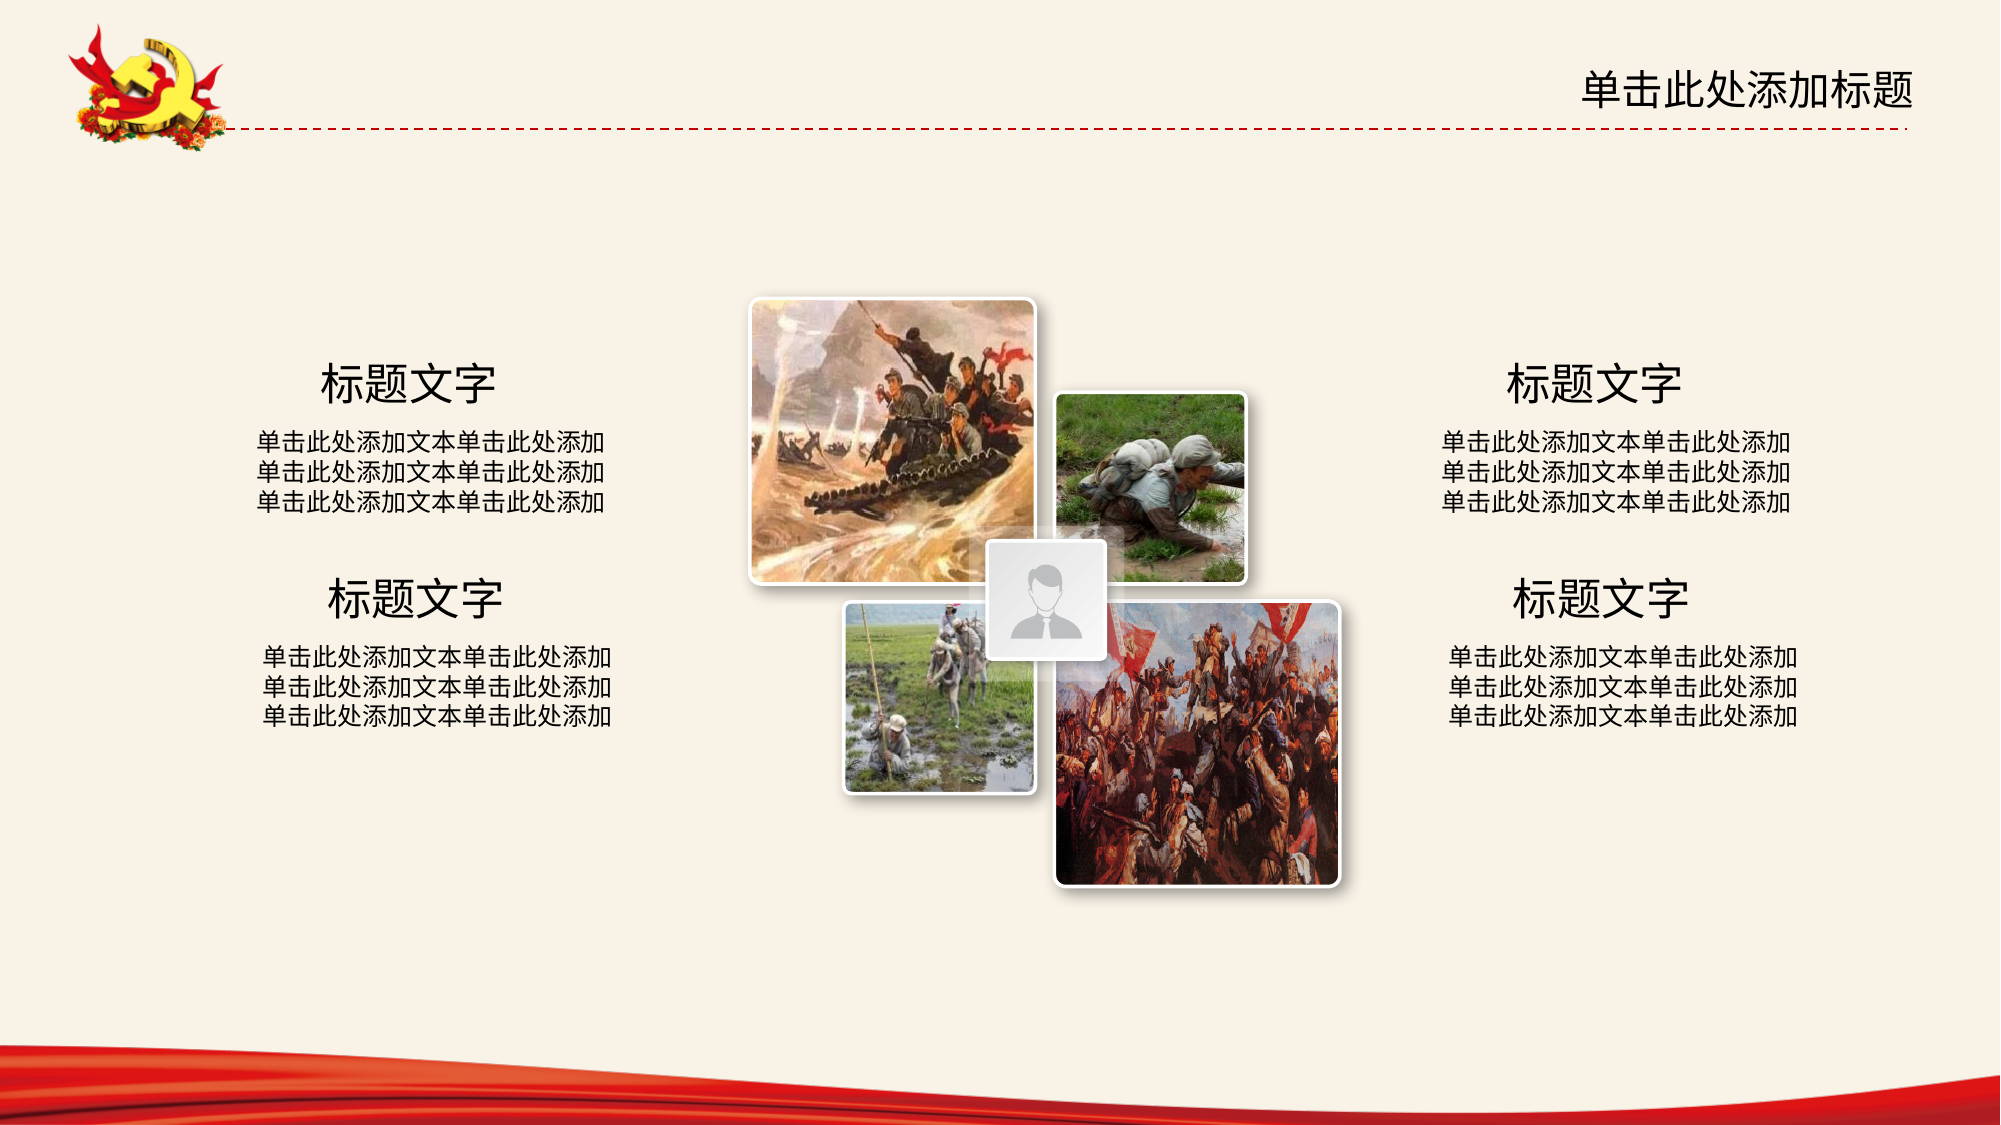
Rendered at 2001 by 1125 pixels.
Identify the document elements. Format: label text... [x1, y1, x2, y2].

text_box [967, 524, 1126, 683]
text_box [1053, 600, 1341, 888]
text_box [1441, 356, 1829, 526]
text_box [748, 297, 1037, 585]
text_box [1053, 391, 1248, 586]
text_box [1448, 571, 1836, 741]
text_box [262, 571, 650, 741]
text_box [842, 600, 1037, 795]
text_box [256, 356, 643, 526]
picture [68, 23, 227, 152]
picture [0, 997, 2000, 1125]
title 单击此处添加标题 [1565, 52, 1959, 132]
